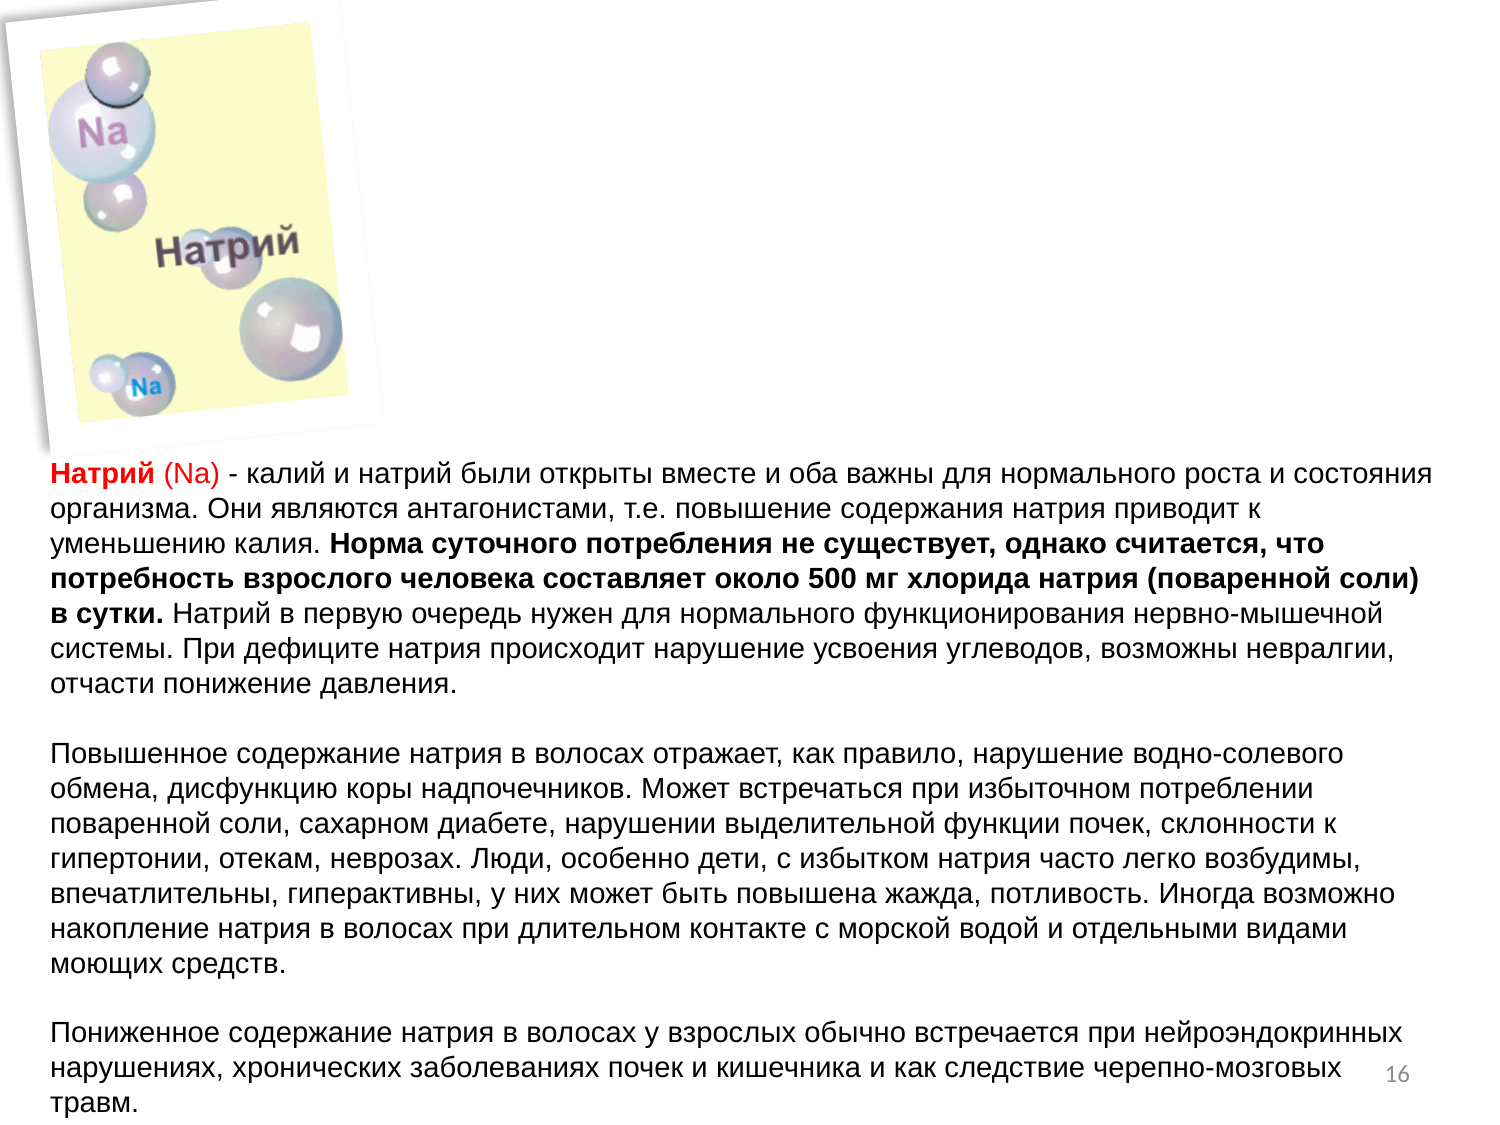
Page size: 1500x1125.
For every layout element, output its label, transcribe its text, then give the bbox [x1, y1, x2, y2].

picture [41, 23, 349, 423]
text_box Натрий (Na) - калий и натрий были открыты вместе и оба важны для нормального роста и состояния организма. Они являются антагонистами, т.е. повышение содержания натрия приводит к уменьшению калия. Норма суточного потребления не существует, однако считается, что потребность взрослого человека составляет около 500 мг хлорида натрия (поваренной соли) в сутки. Натрий в первую очередь нужен для нормального функционирования нервно-мышечной системы. При дефиците натрия происходит нарушение усвоения углеводов, возможны невралгии, отчасти понижение давления. Повышенное содержание натрия в волосах отражает, как правило, нарушение водно-солевого обмена, дисфункцию коры надпочечников. Может встречаться при избыточном потреблении поваренной соли, сахарном диабете, нарушении выделительной функции почек, склонности к гипертонии, отекам, неврозах. Люди, особенно дети, с избытком натрия часто легко возбудимы, впечатлительны, гиперактивны, у них может быть повышена жажда, потливость. Иногда возможно накопление натрия в волосах при длительном контакте с морской водой и отдельными видами моющих средств. Пониженное содержание натрия в волосах у взрослых обычно встречается при нейроэндокринных нарушениях, хронических заболеваниях почек и кишечника и как следствие черепно-мозговых травм. [35, 447, 1454, 1125]
